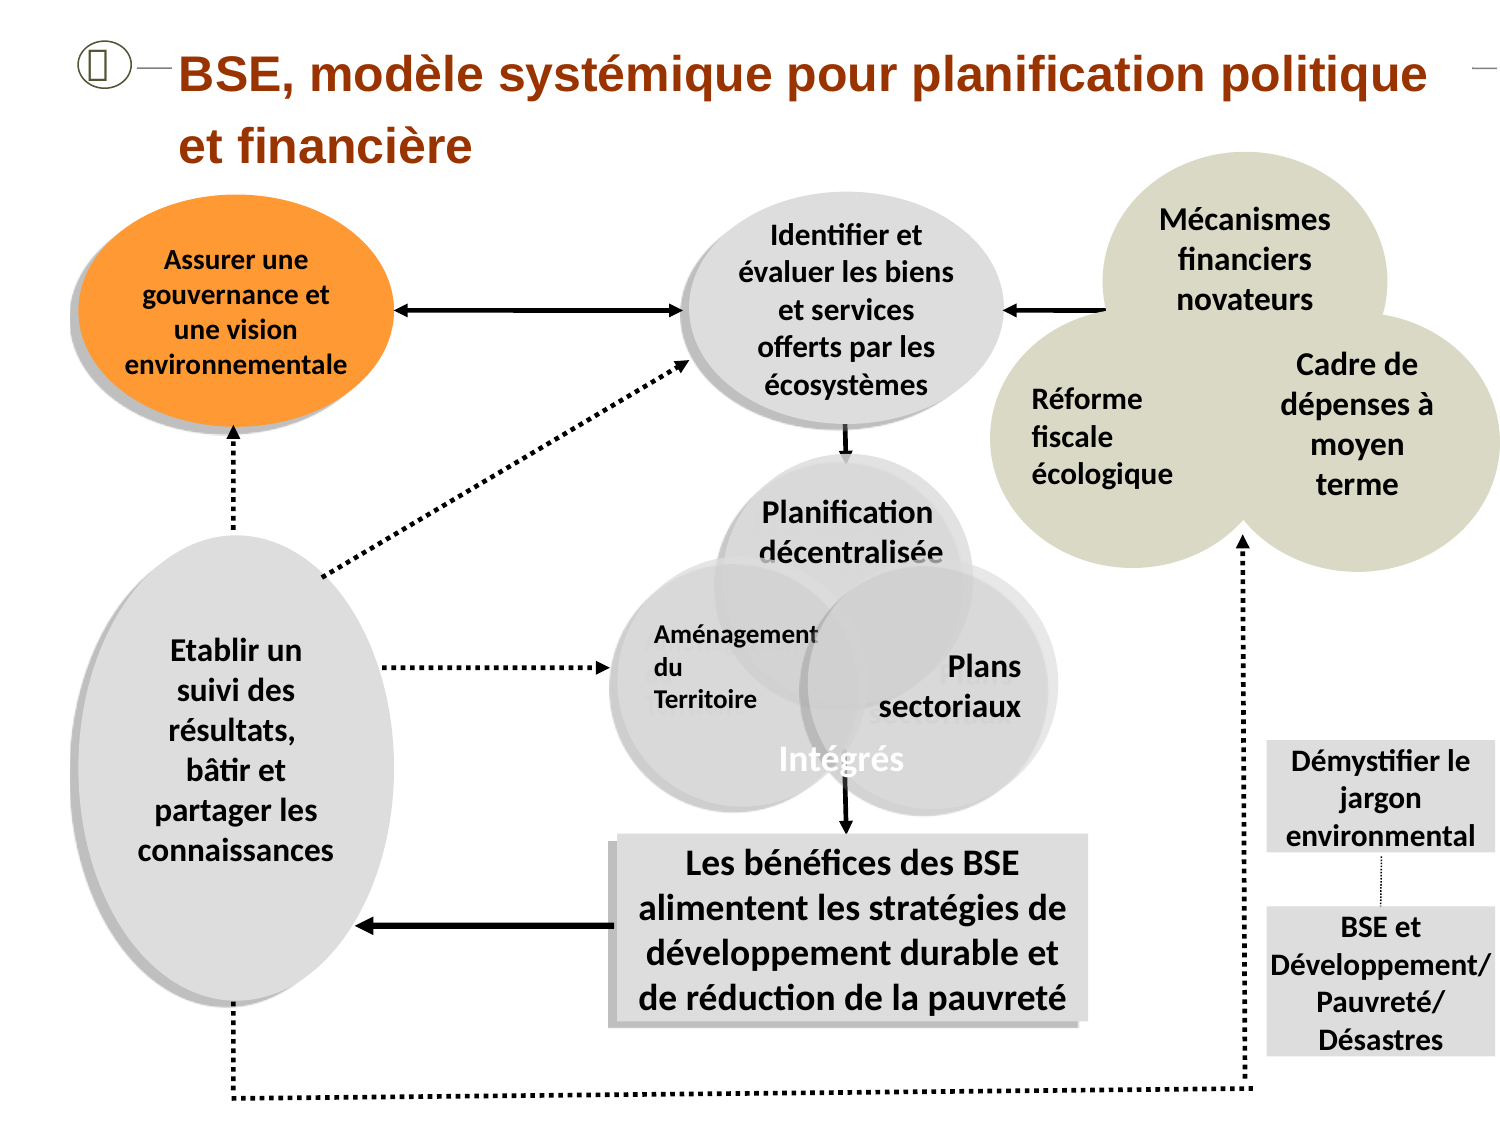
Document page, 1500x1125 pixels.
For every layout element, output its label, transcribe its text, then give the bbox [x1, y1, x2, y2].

text_box [675, 360, 690, 372]
text_box Démystifier le jargon environmental [1266, 740, 1496, 853]
text_box [227, 424, 240, 438]
text_box Assurer une gouvernance et une vision environnementale [78, 194, 394, 427]
text_box  [78, 31, 138, 103]
text_box [393, 304, 684, 317]
text_box BSE et Développement/ Pauvreté/ Désastres [1266, 906, 1496, 1057]
text_box BSE, modèle systémique pour planification politique et financière [172, 23, 1472, 105]
text_box Les bénéfices des BSE alimentent les stratégies de développement durable et de réduction de la pauvreté [617, 833, 1089, 1022]
text_box Identifier et évaluer les biens et services offerts par les écosystèmes [689, 191, 984, 424]
text_box [839, 818, 853, 833]
text_box [354, 919, 615, 933]
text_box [989, 151, 1500, 573]
text_box Etablir un suivi des résultats, bâtir et partager les connaissances [78, 535, 395, 1001]
text_box [595, 661, 610, 674]
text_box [617, 453, 1059, 810]
